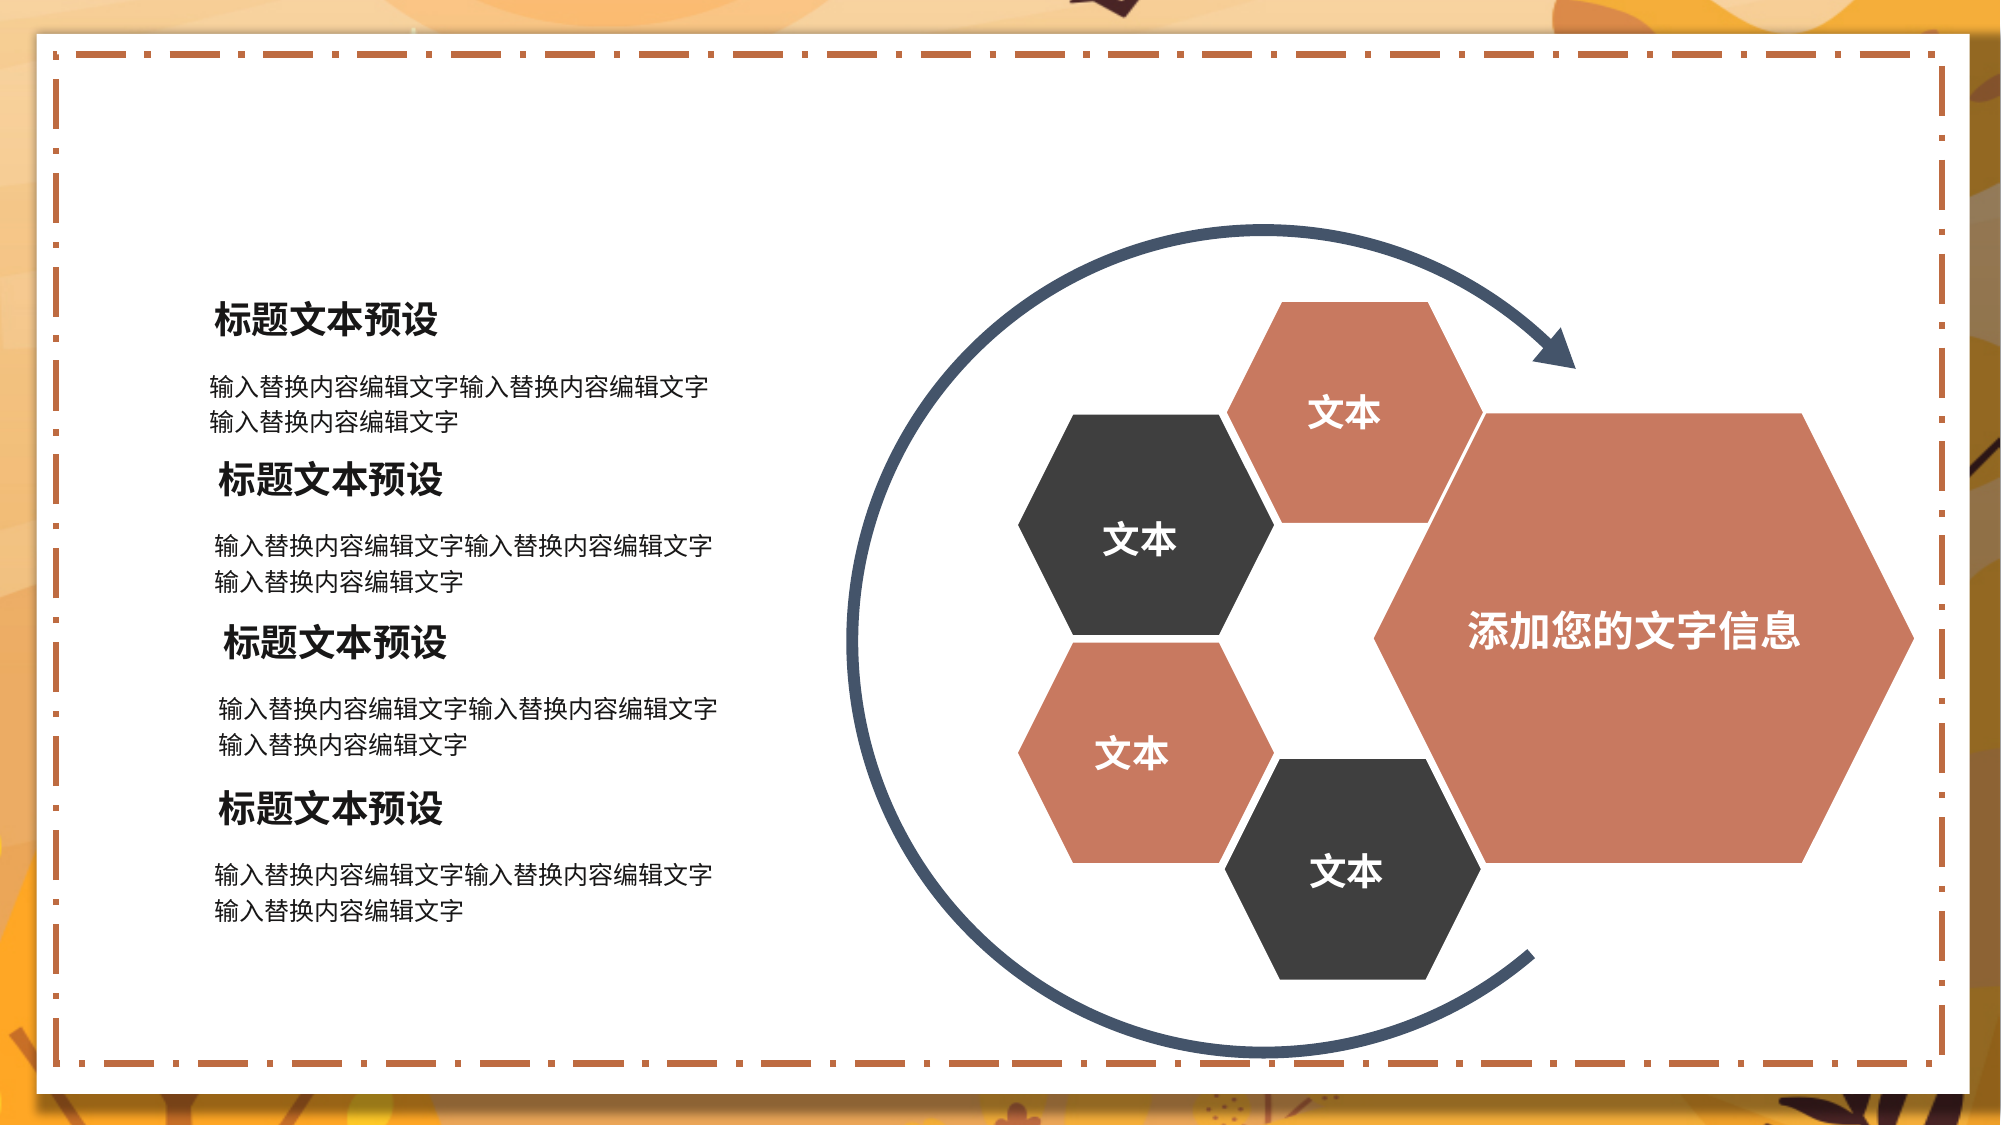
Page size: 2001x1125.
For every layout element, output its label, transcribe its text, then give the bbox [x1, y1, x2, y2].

text_box 标题文本预设 [199, 288, 630, 358]
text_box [1016, 413, 1276, 637]
text_box 输入替换内容编辑文字输入替换内容编辑文字输入替换内容编辑文字 [203, 680, 748, 790]
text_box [1223, 757, 1483, 981]
picture [0, 0, 2000, 1125]
text_box 标题文本预设 [208, 611, 639, 681]
text_box 标题文本预设 [203, 777, 635, 847]
text_box 标题文本预设 [203, 448, 635, 518]
text_box 输入替换内容编辑文字输入替换内容编辑文字输入替换内容编辑文字 [199, 846, 743, 956]
text_box 输入替换内容编辑文字输入替换内容编辑文字输入替换内容编辑文字 [195, 357, 739, 467]
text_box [1372, 412, 1916, 865]
text_box 输入替换内容编辑文字输入替换内容编辑文字输入替换内容编辑文字 [199, 517, 743, 627]
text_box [1016, 641, 1276, 865]
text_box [846, 224, 1681, 1059]
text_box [1225, 300, 1485, 524]
